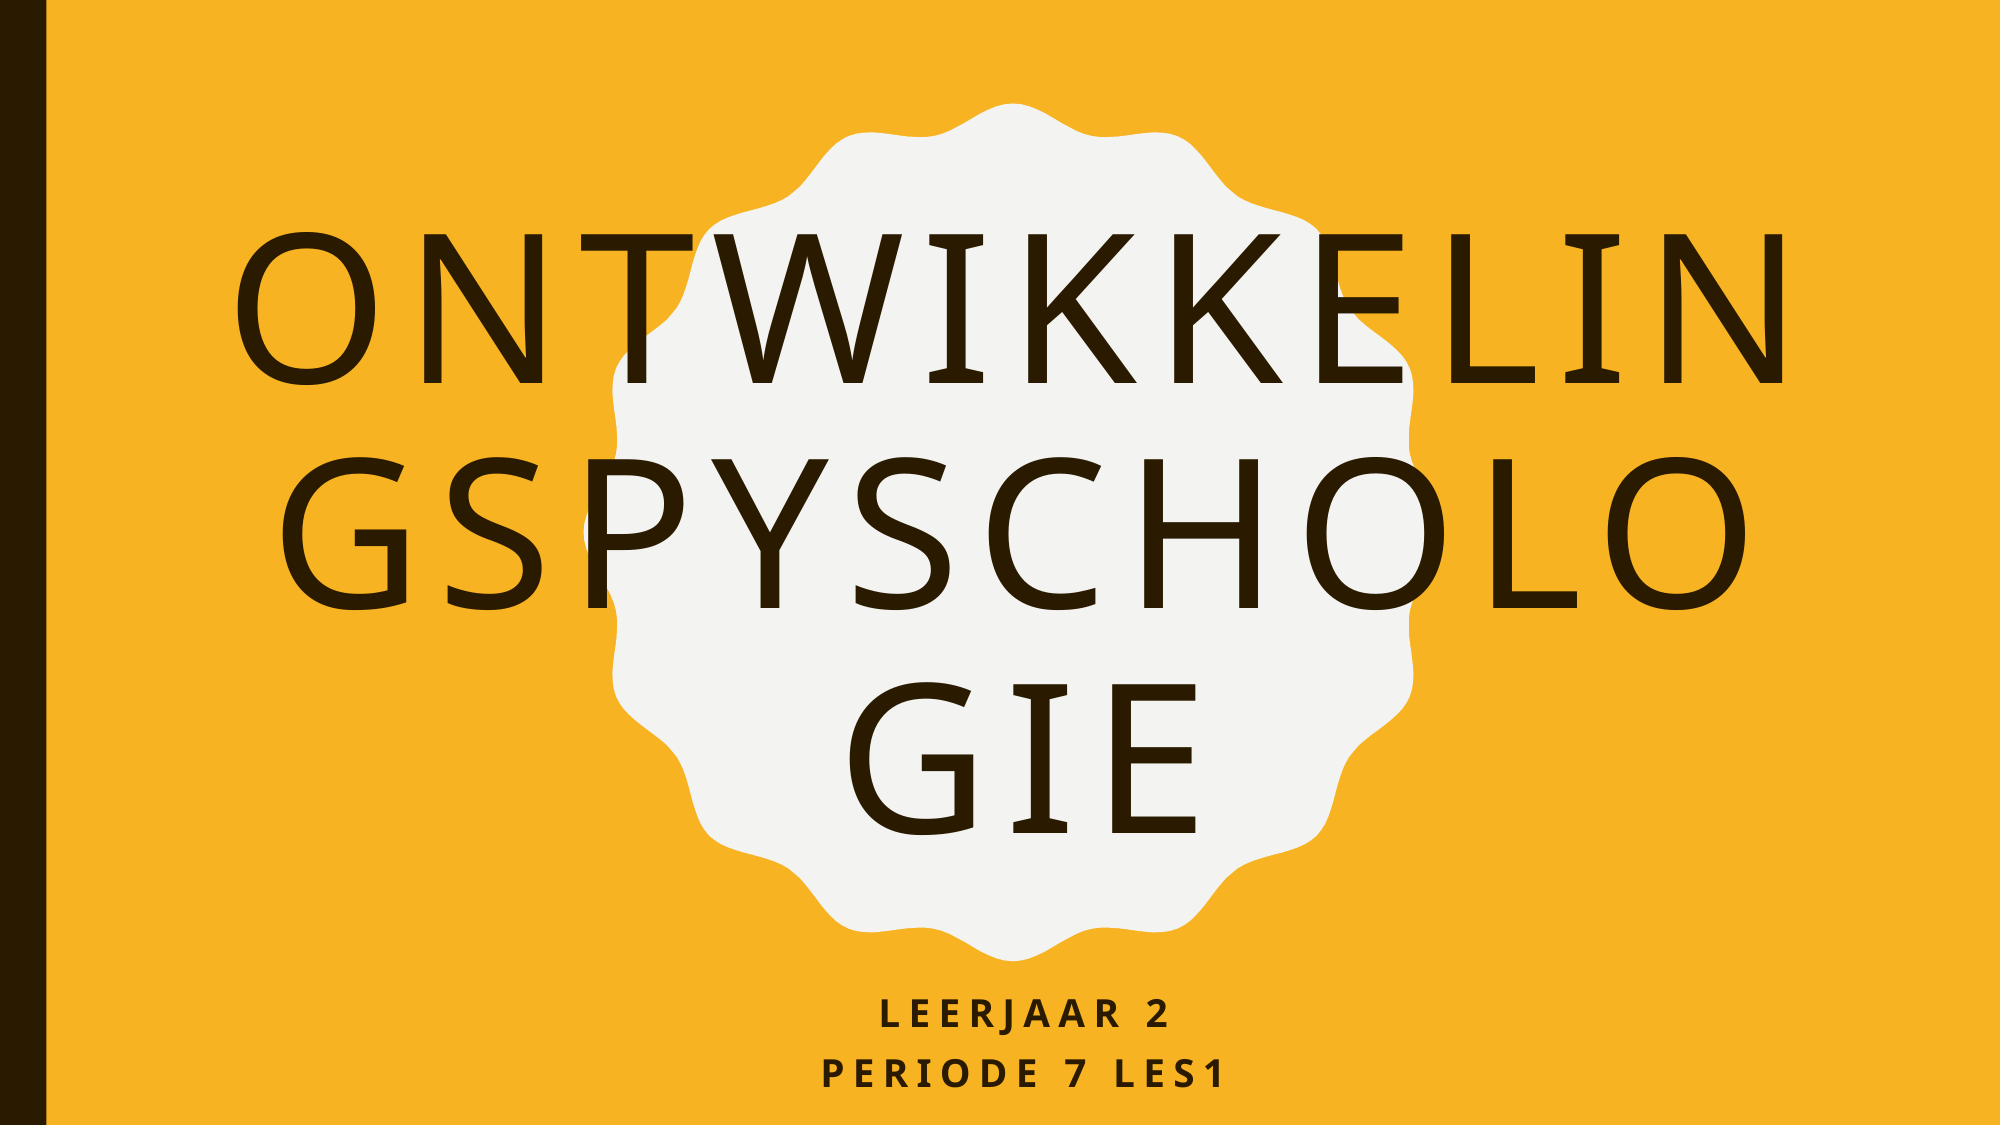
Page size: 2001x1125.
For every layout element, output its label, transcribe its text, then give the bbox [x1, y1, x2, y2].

title Ontwikkelingspyschologie [176, 180, 1870, 902]
subtitle Leerjaar 2 Periode 7 les1 [363, 980, 1684, 1103]
